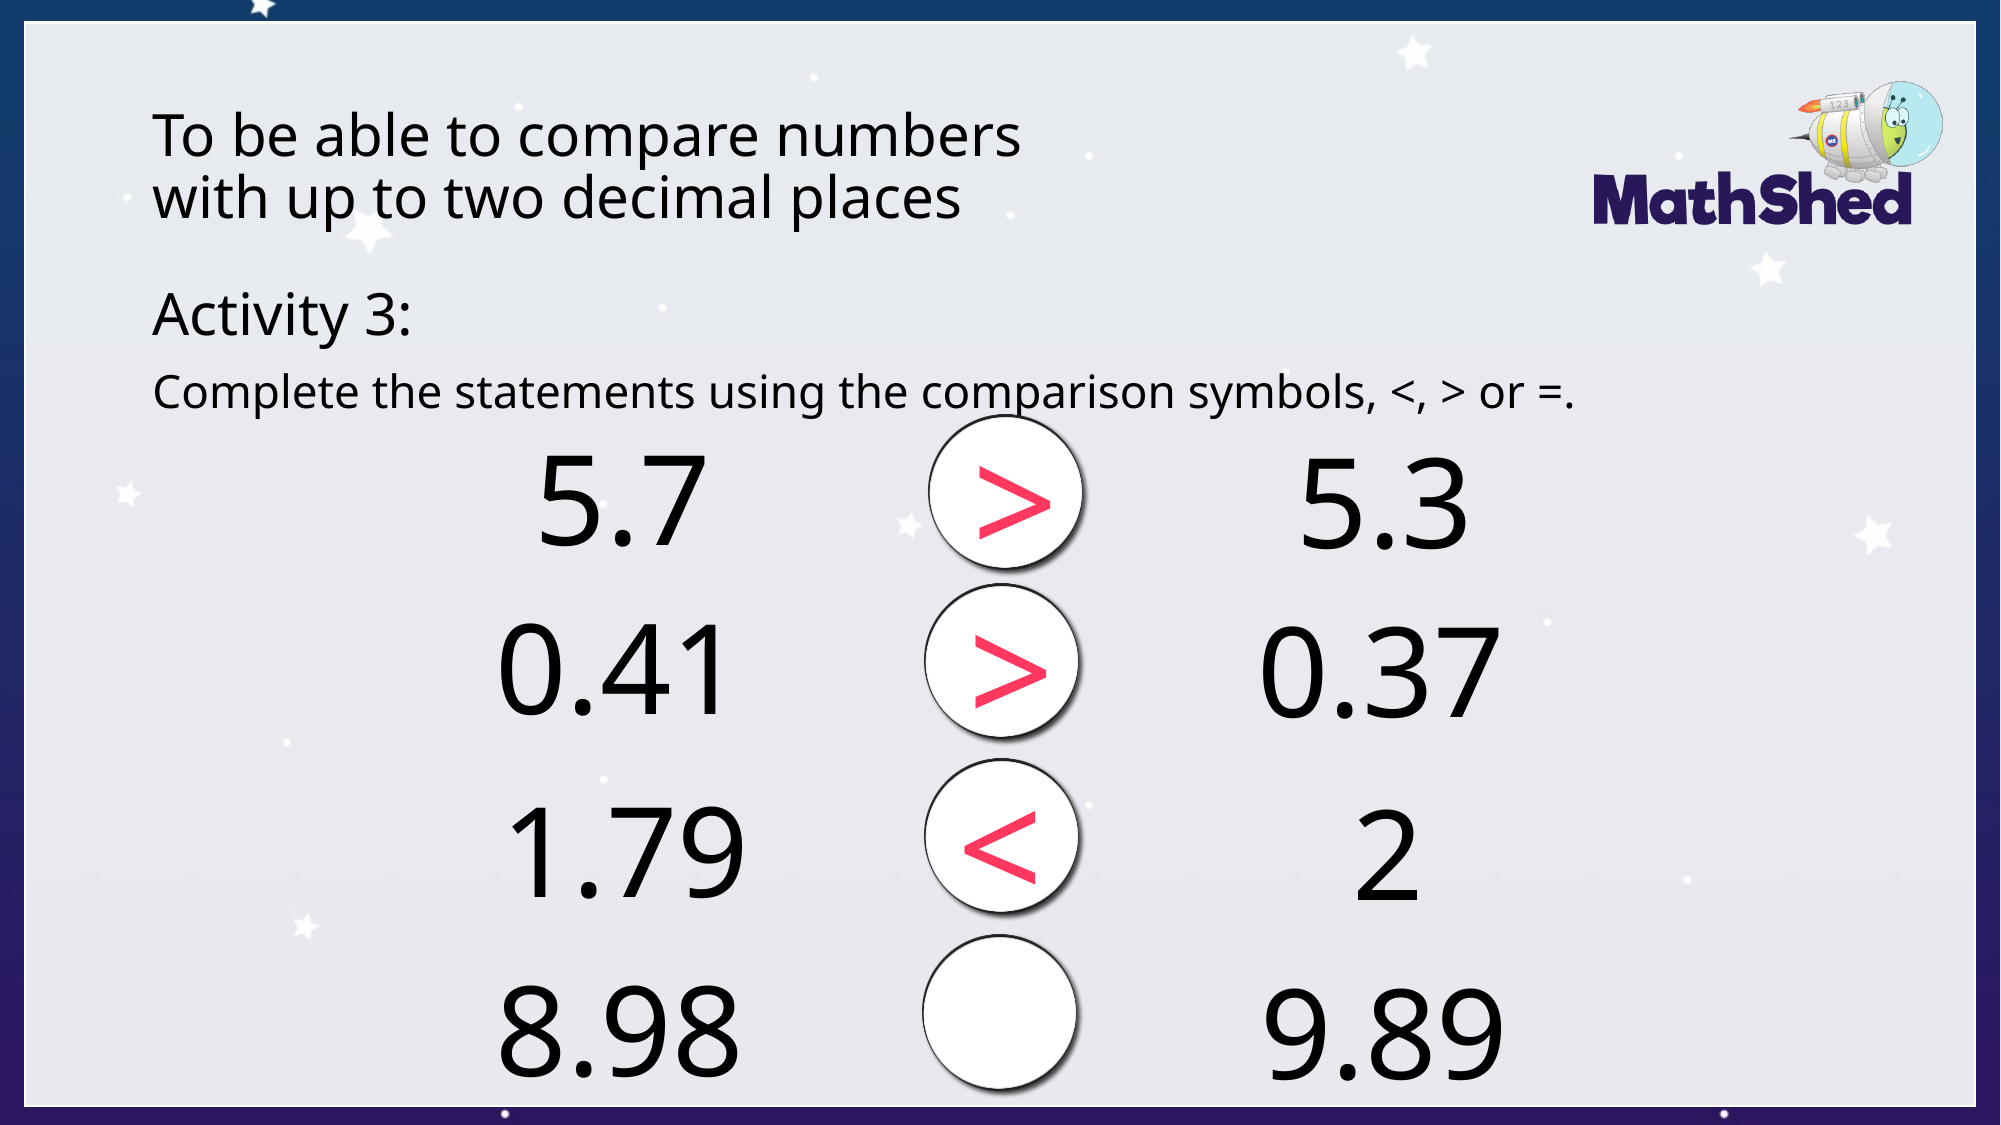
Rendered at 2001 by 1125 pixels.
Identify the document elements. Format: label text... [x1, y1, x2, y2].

text_box 8.98 [481, 943, 759, 1109]
text_box 0.37 [1242, 585, 1520, 750]
text_box 2 [1337, 767, 1440, 933]
picture [0, 0, 2001, 1125]
text_box 5.3 [1281, 416, 1489, 582]
text_box > [957, 400, 1073, 404]
text_box 0.41 [480, 581, 758, 747]
text_box 5.7 [519, 413, 726, 579]
list Activity 3: Complete the statements using the comparison symbols, <, > or =. [137, 277, 1863, 992]
text_box 1.79 [486, 764, 765, 930]
text_box 9.89 [1245, 946, 1523, 1112]
title To be able to compare numbers with up to two decimal places [137, 59, 1578, 277]
